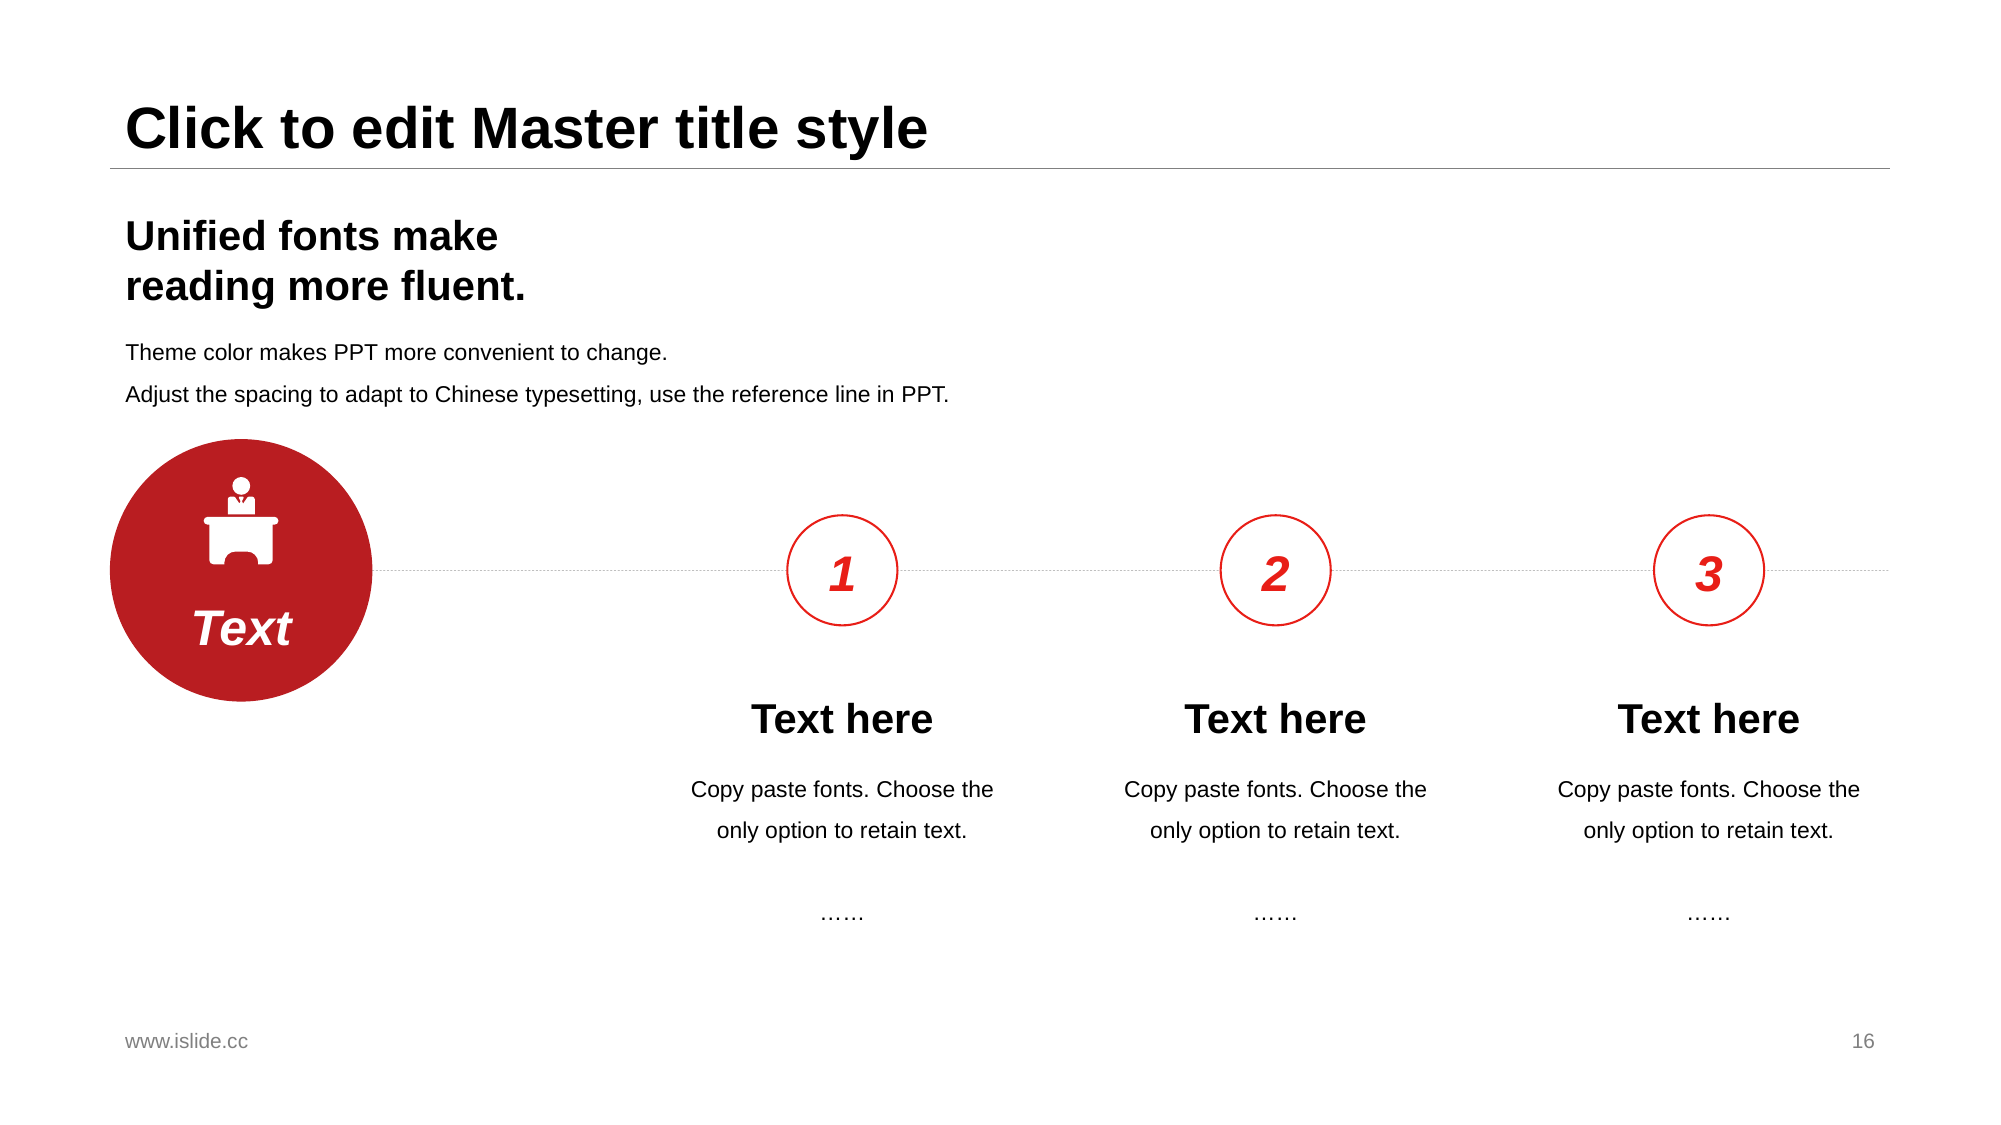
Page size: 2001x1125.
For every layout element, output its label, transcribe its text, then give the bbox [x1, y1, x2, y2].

title Click to edit Master title style [109, 0, 1890, 169]
slide_number 16 [1412, 1023, 1890, 1058]
footer www.islide.cc [109, 1023, 790, 1058]
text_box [109, 180, 1890, 948]
